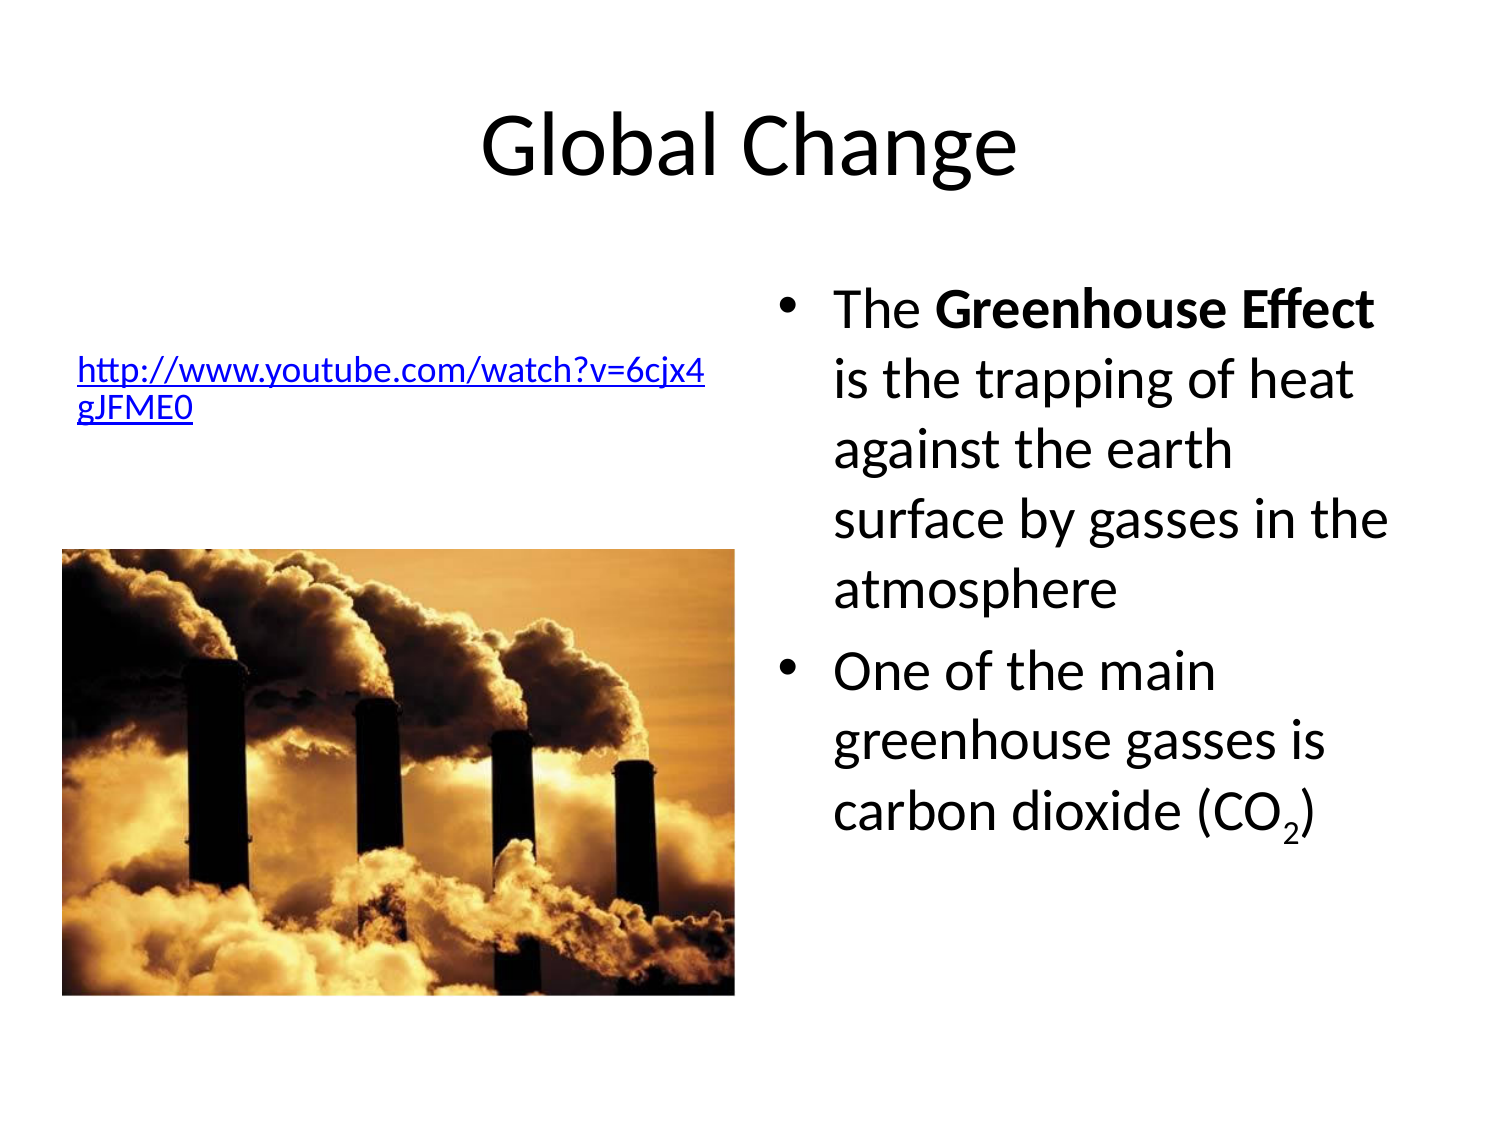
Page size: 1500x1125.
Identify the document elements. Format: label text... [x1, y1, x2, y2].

list The Greenhouse Effect is the trapping of heat against the earth surface by gasses in the atmosphere One of the main greenhouse gasses is carbon dioxide (CO2) [762, 262, 1425, 1005]
picture [62, 549, 736, 998]
text_box http://www.youtube.com/watch?v=6cjx4gJFME0 [62, 337, 725, 398]
title Global Change [75, 45, 1425, 233]
